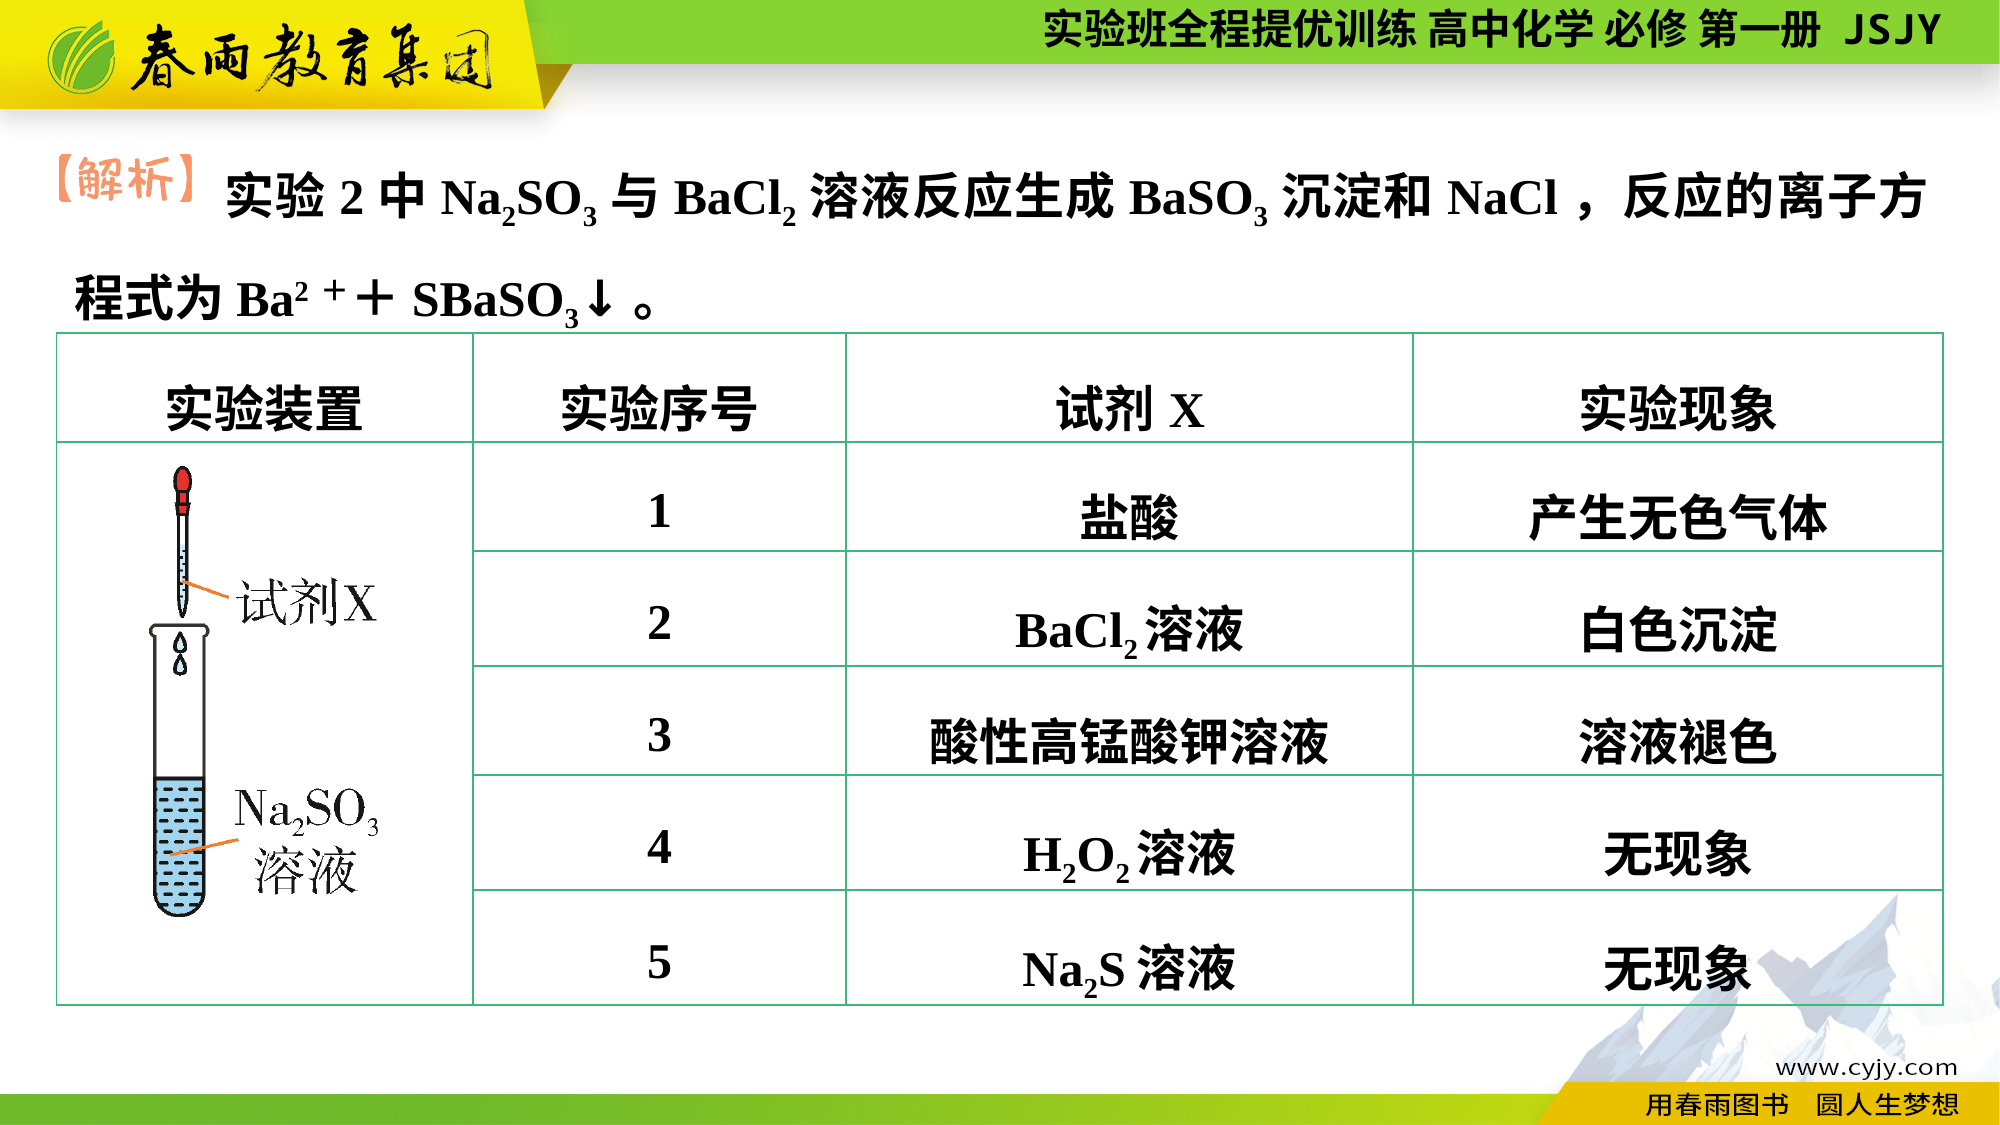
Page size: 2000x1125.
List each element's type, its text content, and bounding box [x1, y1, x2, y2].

table_cell 产生无色气体 [1414, 443, 1942, 550]
table_cell 4 [474, 776, 845, 889]
table_cell Na2S溶液 [847, 891, 1412, 1004]
table_cell 无现象 [1414, 891, 1942, 1004]
table_cell 2 [474, 552, 845, 665]
table_header 试剂X [847, 334, 1412, 441]
table_cell 1 [474, 443, 845, 550]
table_cell 盐酸 [847, 443, 1412, 550]
table_cell 无现象 [1414, 776, 1942, 889]
table_cell BaCl2溶液 [847, 552, 1412, 665]
table_cell [57, 443, 472, 1004]
table_cell H2O2溶液 [847, 776, 1412, 889]
table_header 实验装置 [57, 334, 472, 441]
table_header 实验序号 [474, 334, 845, 441]
picture [0, 0, 2000, 1125]
table_cell 5 [474, 891, 845, 1004]
table_cell 酸性高锰酸钾溶液 [847, 667, 1412, 774]
table_cell 3 [474, 667, 845, 774]
table_cell 溶液褪色 [1414, 667, 1942, 774]
table_header 实验现象 [1414, 334, 1942, 441]
table_cell 白色沉淀 [1414, 552, 1942, 665]
